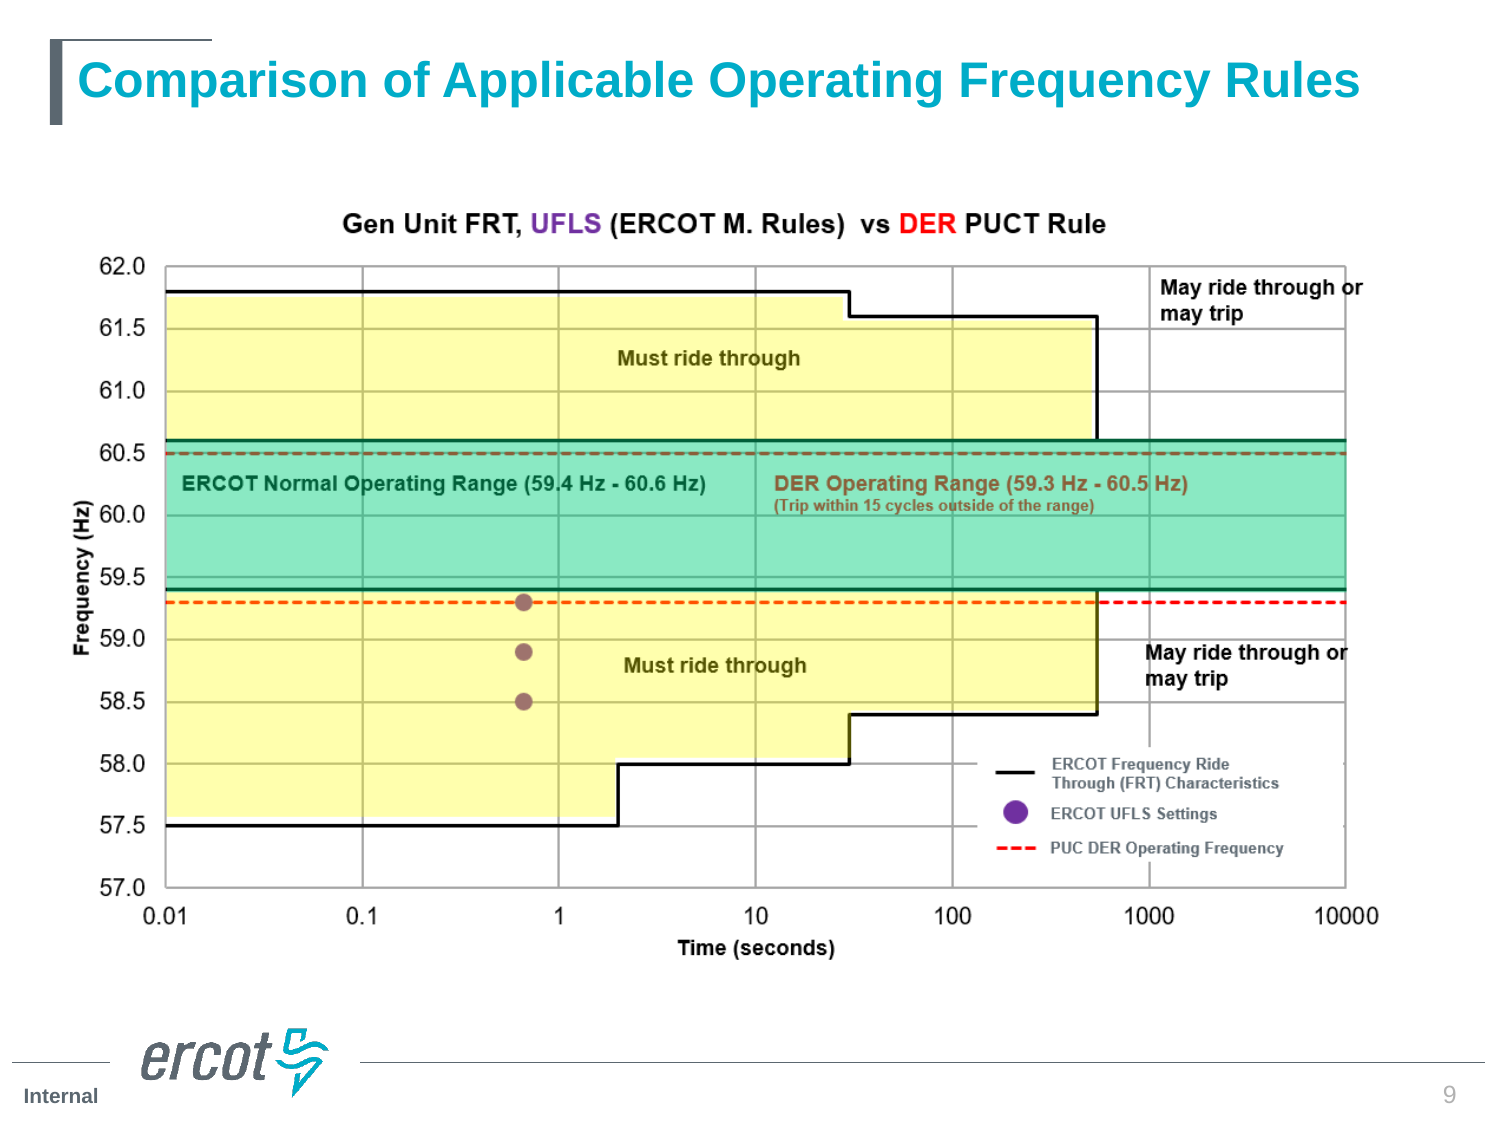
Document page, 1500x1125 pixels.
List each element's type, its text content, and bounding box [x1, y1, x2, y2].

slide_number 9 [1412, 1076, 1488, 1112]
picture [137, 1024, 332, 1100]
picture [62, 199, 1388, 980]
title Comparison of Applicable Operating Frequency Rules [62, 39, 1450, 125]
